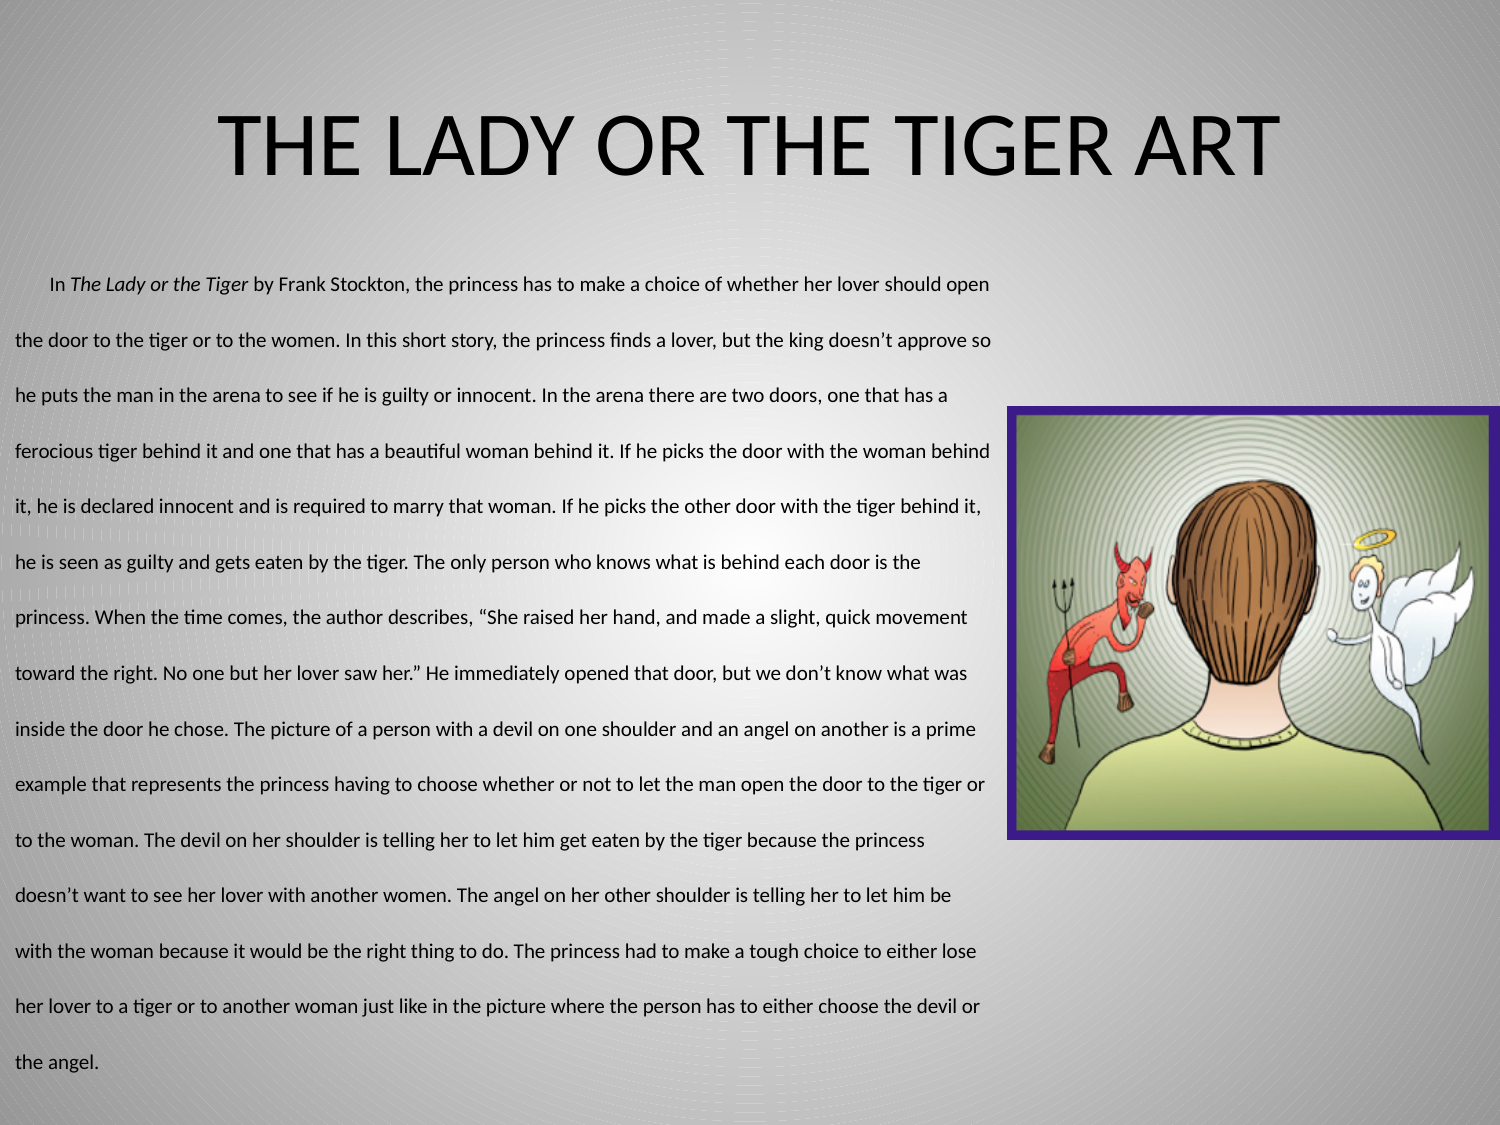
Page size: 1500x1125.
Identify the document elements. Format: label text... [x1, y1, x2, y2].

list In The Lady or the Tiger by Frank Stockton, the princess has to make a choice of whether her lover should open the door to the tiger or to the women. In this short story, the princess finds a lover, but the king doesn’t approve so he puts the man in the arena to see if he is guilty or innocent. In the arena there are two doors, one that has a ferocious tiger behind it and one that has a beautiful woman behind it. If he picks the door with the woman behind it, he is declared innocent and is required to marry that woman. If he picks the other door with the tiger behind it, he is seen as guilty and gets eaten by the tiger. The only person who knows what is behind each door is the princess. When the time comes, the author describes, “She raised her hand, and made a slight, quick movement toward the right. No one but her lover saw her.” He immediately opened that door, but we don’t know what was inside the door he chose. The picture of a person with a devil on one shoulder and an angel on another is a prime example that represents the princess having to choose whether or not to let the man open the door to the tiger or to the woman. The devil on her shoulder is telling her to let him get eaten by the tiger because the princess doesn’t want to see her lover with another women. The angel on her other shoulder is telling her to let him be with the woman because it would be the right thing to do. The princess had to make a tough choice to either lose her lover to a tiger or to another woman just like in the picture where the person has to either choose the devil or the angel. [0, 232, 1008, 1125]
title THE LADY OR THE TIGER ART [75, 45, 1425, 233]
picture [1007, 405, 1500, 841]
